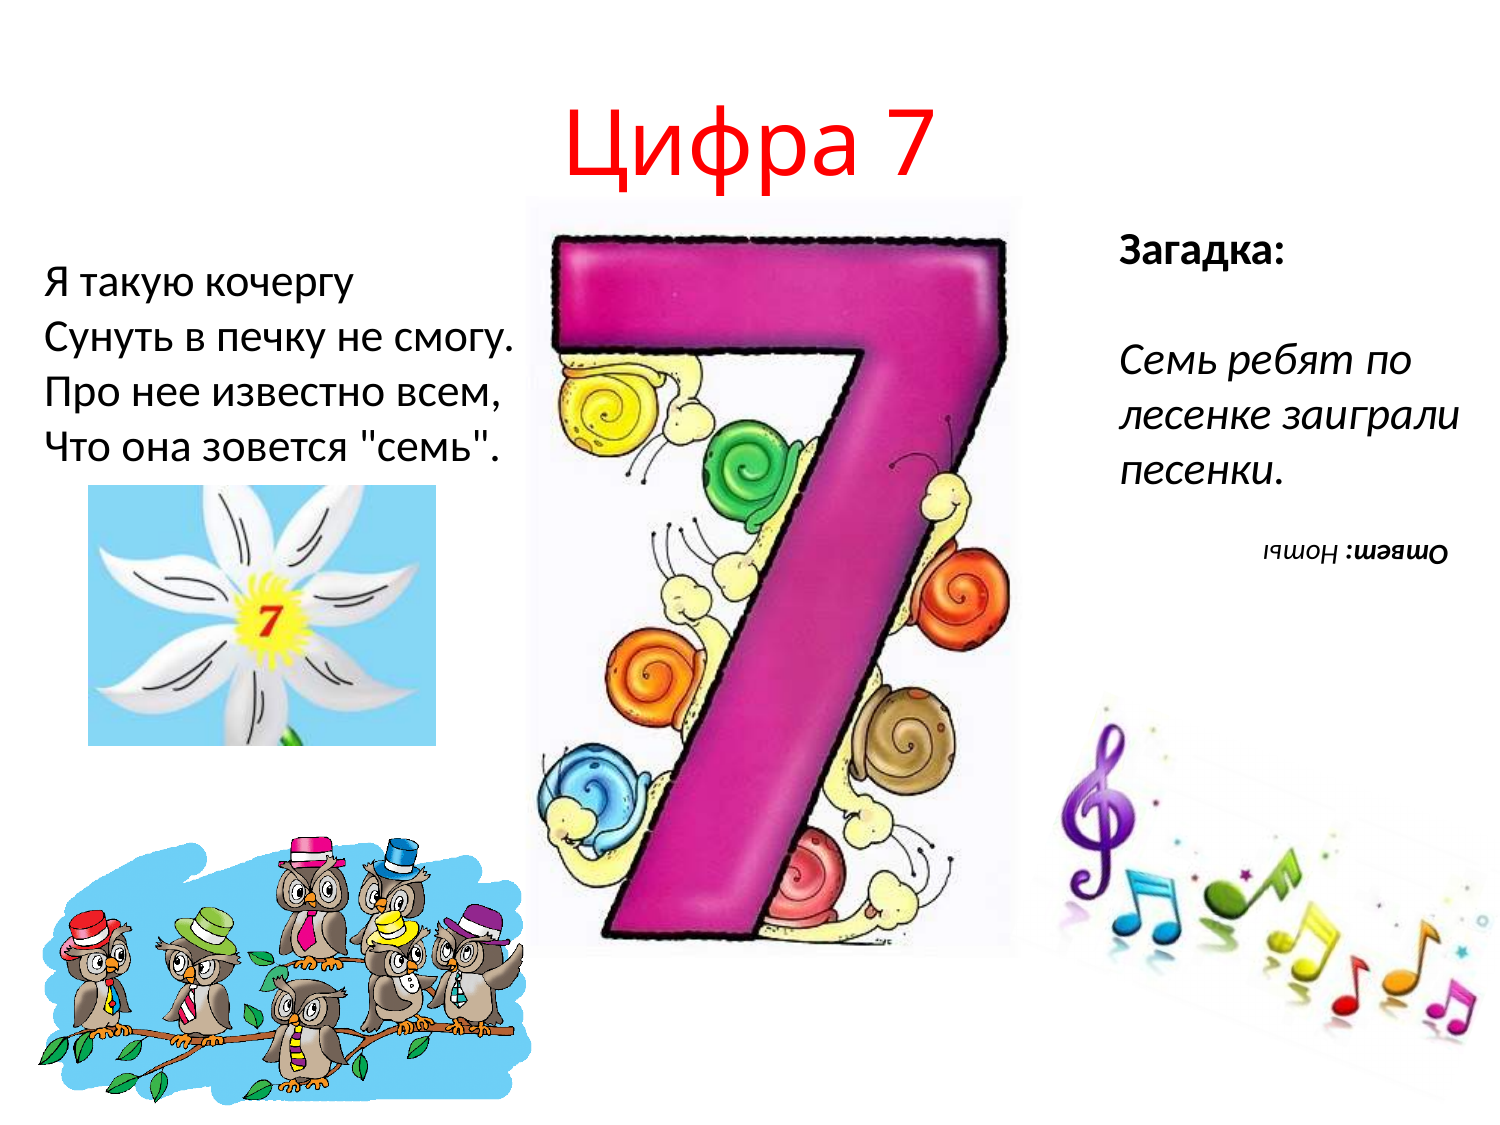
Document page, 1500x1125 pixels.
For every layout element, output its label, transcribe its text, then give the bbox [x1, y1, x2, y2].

picture [38, 833, 532, 1106]
text_box Загадка: Семь ребят по лесенке заиграли песенки. [1104, 211, 1500, 547]
picture [88, 485, 436, 746]
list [477, 196, 1072, 970]
picture [1041, 691, 1500, 1103]
title Цифра 7 [75, 45, 1425, 233]
text_box Ответ: Ноты [1203, 532, 1464, 583]
text_box Я такую кочергу Сунуть в печку не смогу. Про нее известно всем, Что она зовется "семь". [29, 243, 472, 479]
